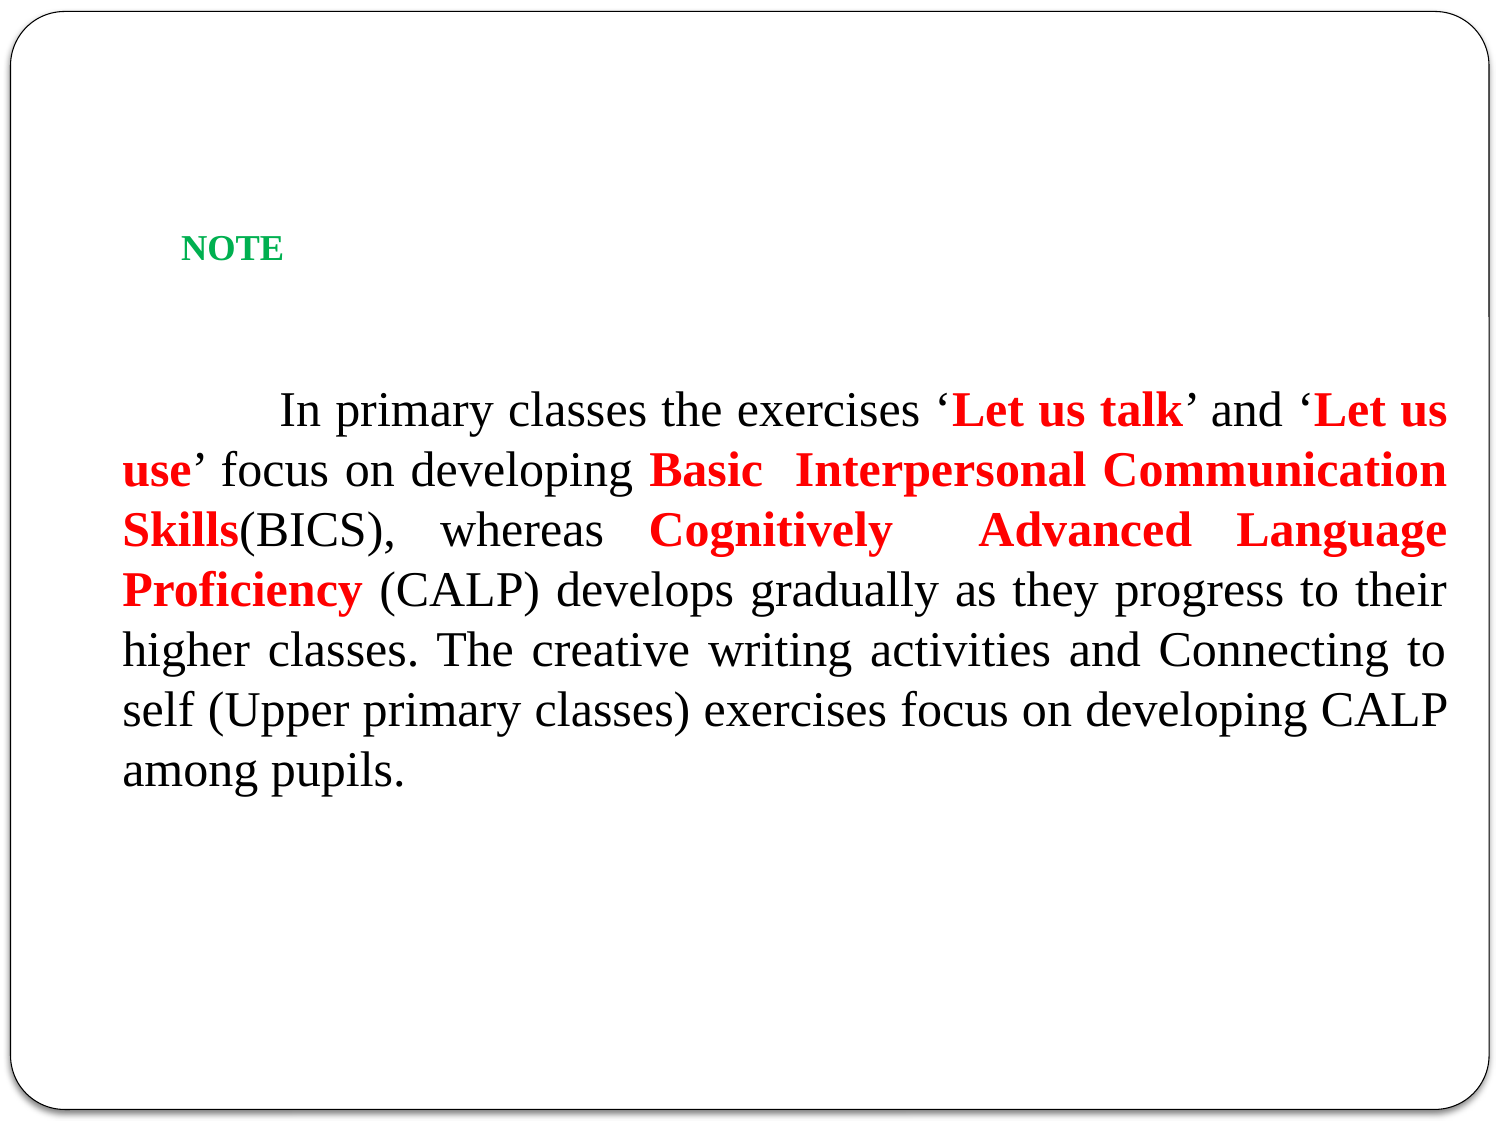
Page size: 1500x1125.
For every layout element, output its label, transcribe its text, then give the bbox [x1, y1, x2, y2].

list In primary classes the exercises ‘Let us talk’ and ‘Let us use’ focus on developing Basic Interpersonal Communication Skills(BICS), whereas Cognitively Advanced Language Proficiency (CALP) develops gradually as they progress to their higher classes. The creative writing activities and Connecting to self (Upper primary classes) exercises focus on developing CALP among pupils. [62, 262, 1463, 988]
title .NOTE [150, 45, 1425, 262]
